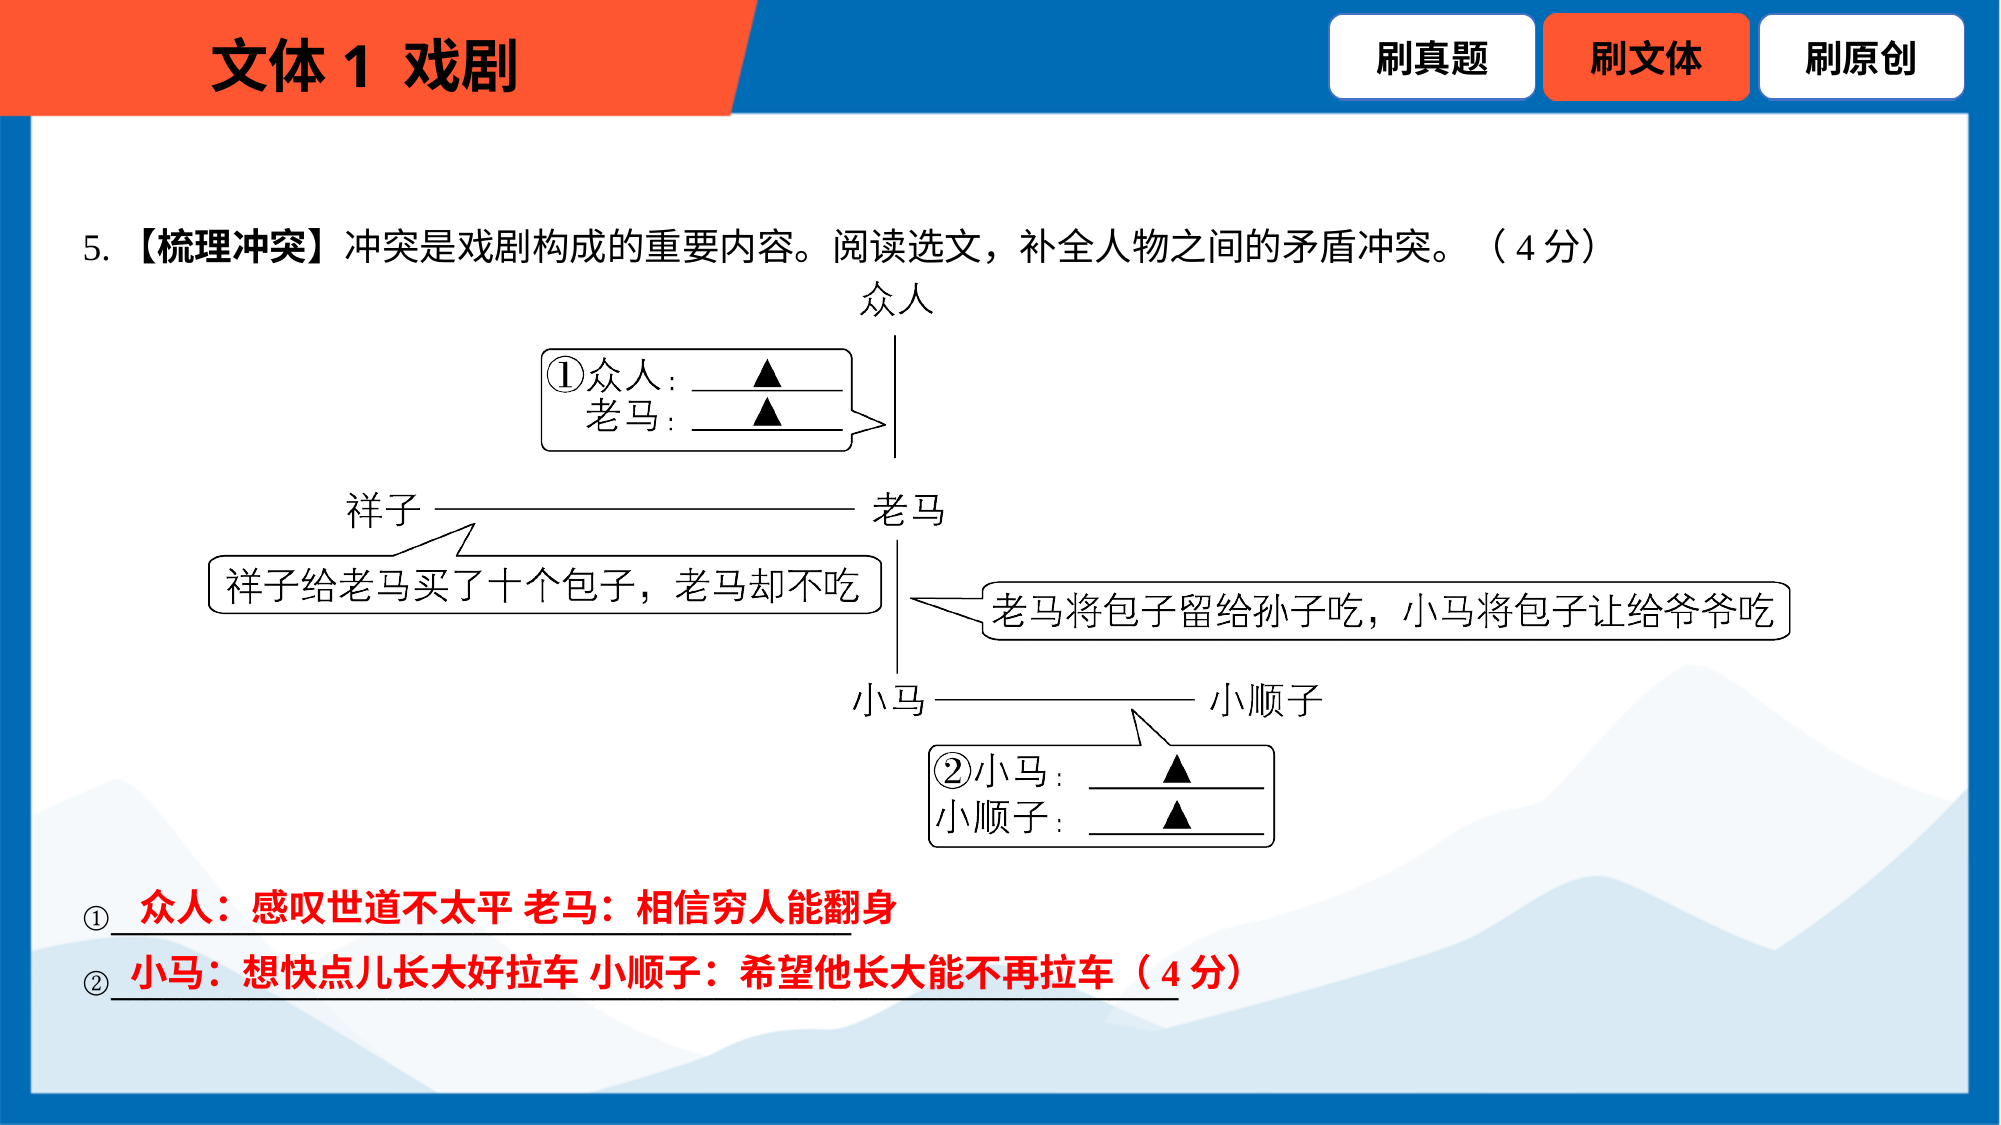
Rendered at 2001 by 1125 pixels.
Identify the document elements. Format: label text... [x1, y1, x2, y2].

picture [0, 0, 2000, 1125]
text_box 小马：想快点儿长大好拉车 小顺子：希望他长大能不再拉车（4分） [120, 929, 1274, 988]
text_box 众人：感叹世道不太平 老马：相信穷人能翻身 [120, 864, 918, 922]
text_box ①___________________________________________ ②______________________________________________________________ [82, 869, 1917, 996]
text_box 5.【梳理冲突】冲突是戏剧构成的重要内容。阅读选文，补全人物之间的矛盾冲突。（4分） [82, 202, 1917, 261]
